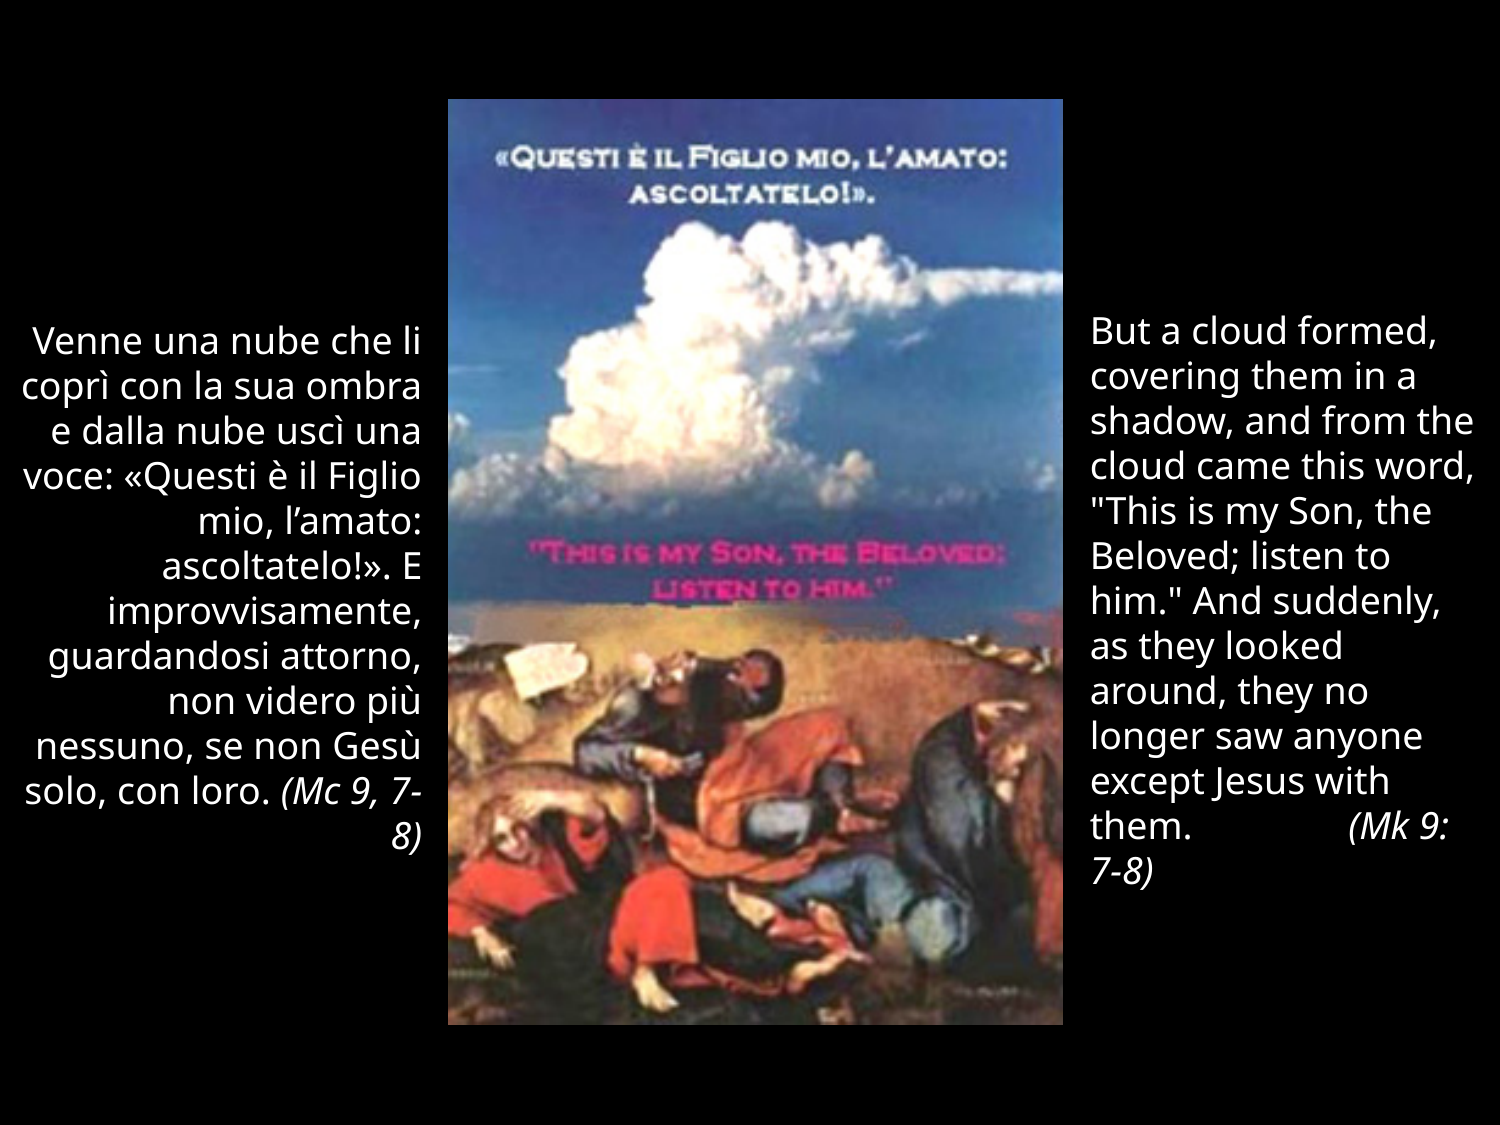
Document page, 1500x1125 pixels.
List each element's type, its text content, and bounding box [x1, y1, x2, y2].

picture [448, 99, 1063, 1025]
title Venne una nube che li coprì con la sua ombra e dalla nube uscì una voce: «Questi è il Figlio mio, l’amato: ascoltatelo!». E improvvisamente, guardandosi attorno, non videro più nessuno, se non Gesù solo, con loro. (Mc 9, 7-8) [0, 515, 438, 703]
text_box But a cloud formed, covering them in a shadow, and from the cloud came this word, "This is my Son, the Beloved; listen to him." And suddenly, as they looked around, they no longer saw anyone except Jesus with them. (Mk 9: 7-8) [1074, 299, 1500, 900]
